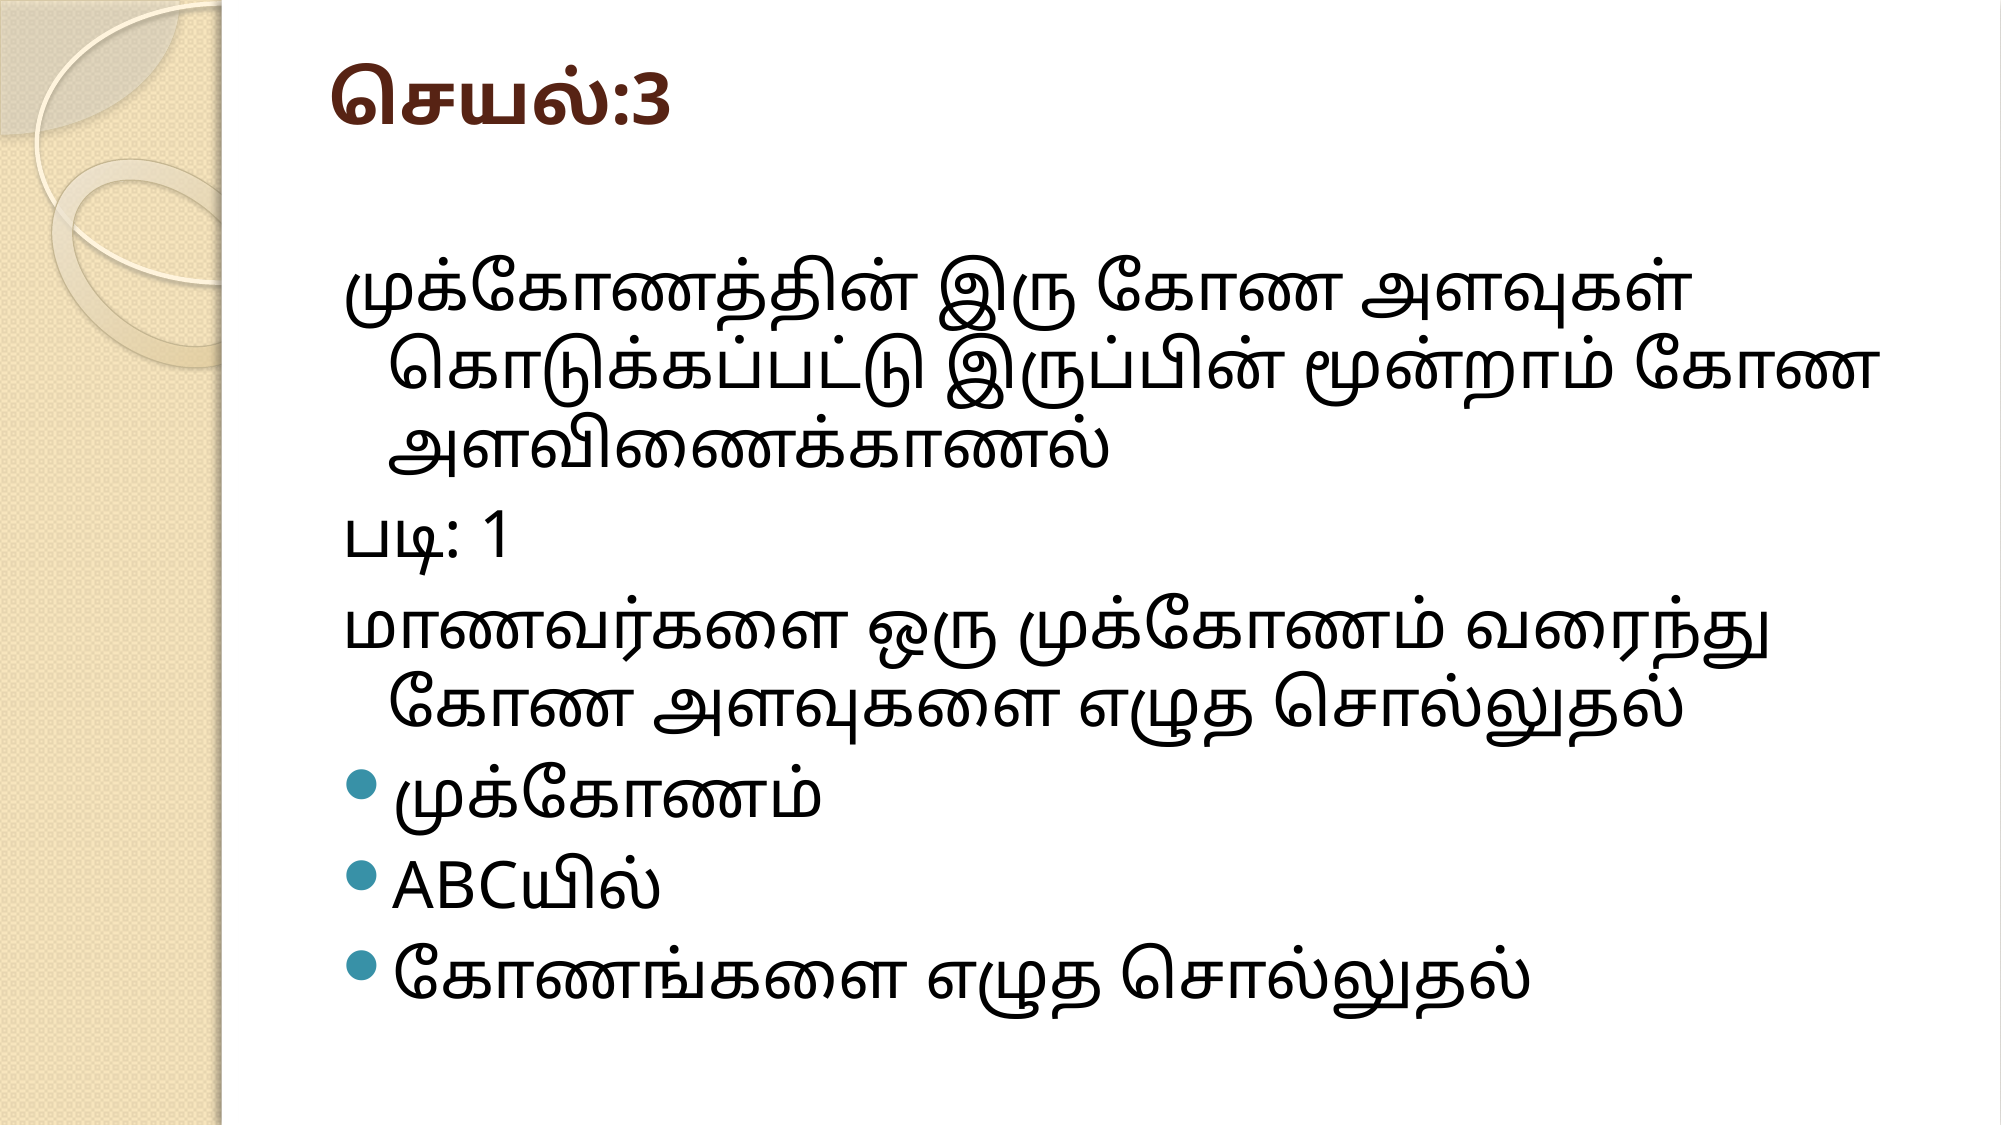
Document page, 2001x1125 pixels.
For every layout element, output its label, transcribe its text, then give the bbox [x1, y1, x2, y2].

list முக்கோணத்தின் இரு கோண அளவுகள் கொடுக்கப்பட்டு இருப்பின் மூன்றாம் கோண அளவிணைக்காணல் படி: 1 மாணவர்களை ஒரு முக்கோணம் வரைந்து கோண அளவுகளை எழுத சொல்லுதல் முக்கோணம் ABCயில் கோணங்களை எழுத சொல்லுதல் [313, 237, 1954, 1025]
title செயல்:3 [313, 45, 1954, 233]
